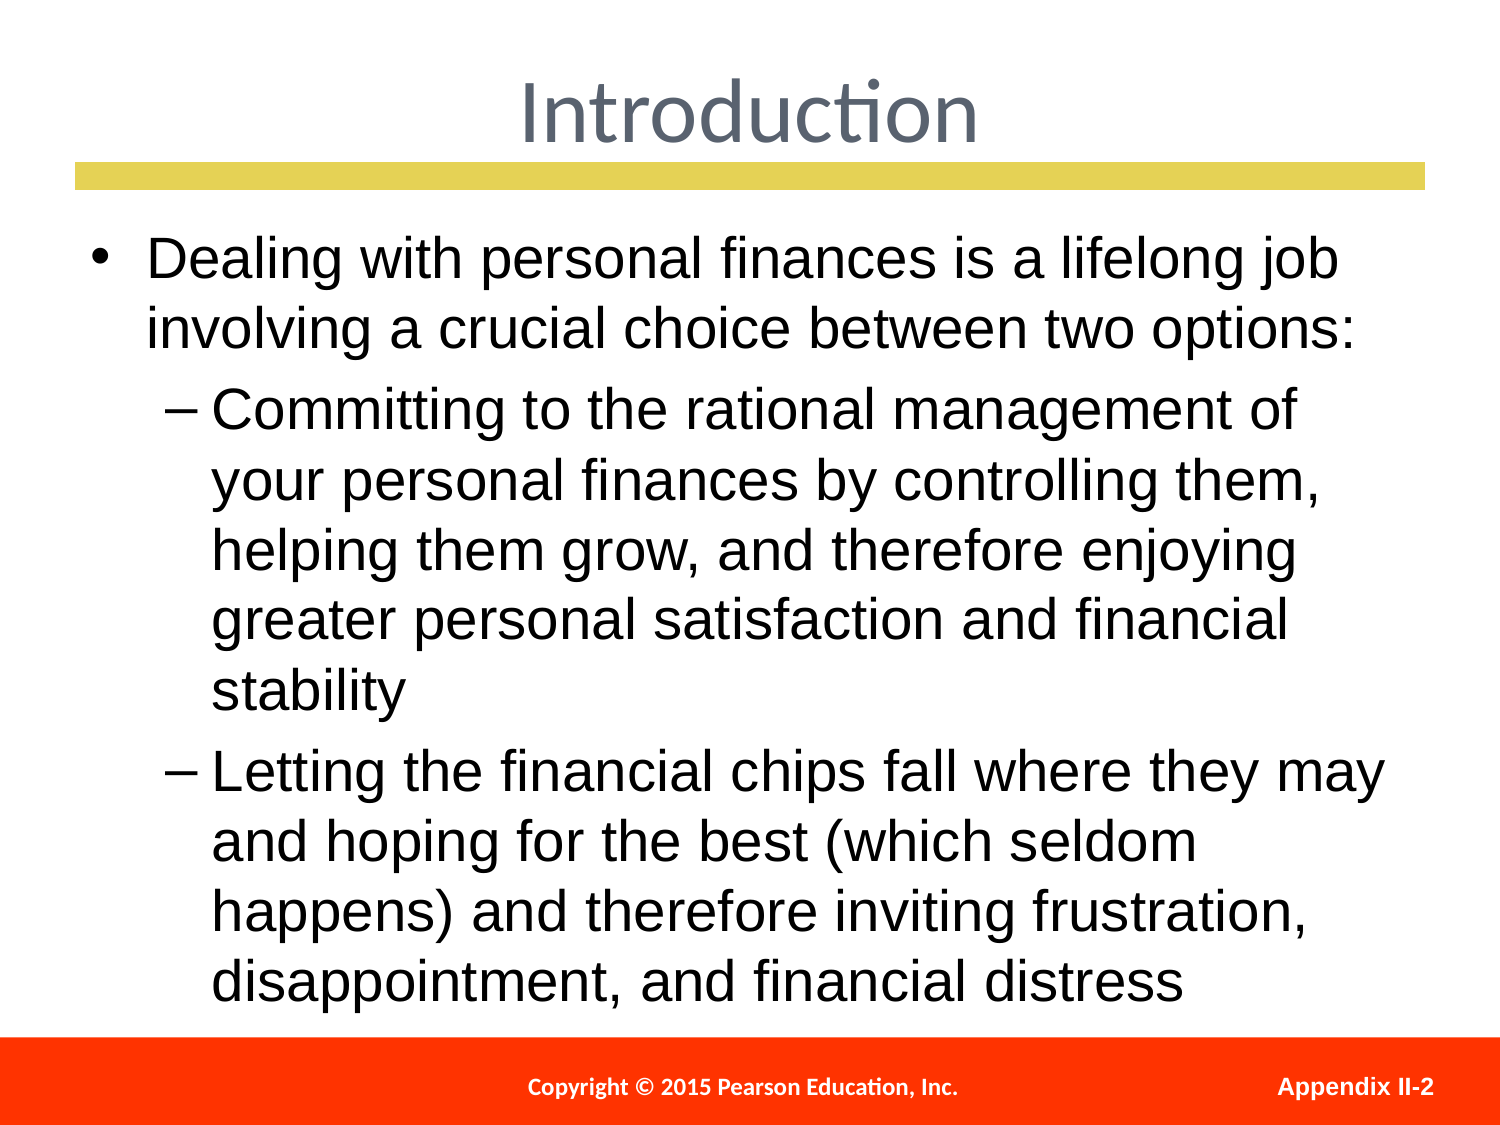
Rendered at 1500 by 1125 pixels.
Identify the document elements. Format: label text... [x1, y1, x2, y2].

list Dealing with personal finances is a lifelong job involving a crucial choice between two options: Committing to the rational management of your personal finances by controlling them, helping them grow, and therefore enjoying greater personal satisfaction and financial stability Letting the financial chips fall where they may and hoping for the best (which seldom happens) and therefore inviting frustration, disappointment, and financial distress [74, 212, 1426, 1006]
title Introduction [74, 12, 1426, 201]
